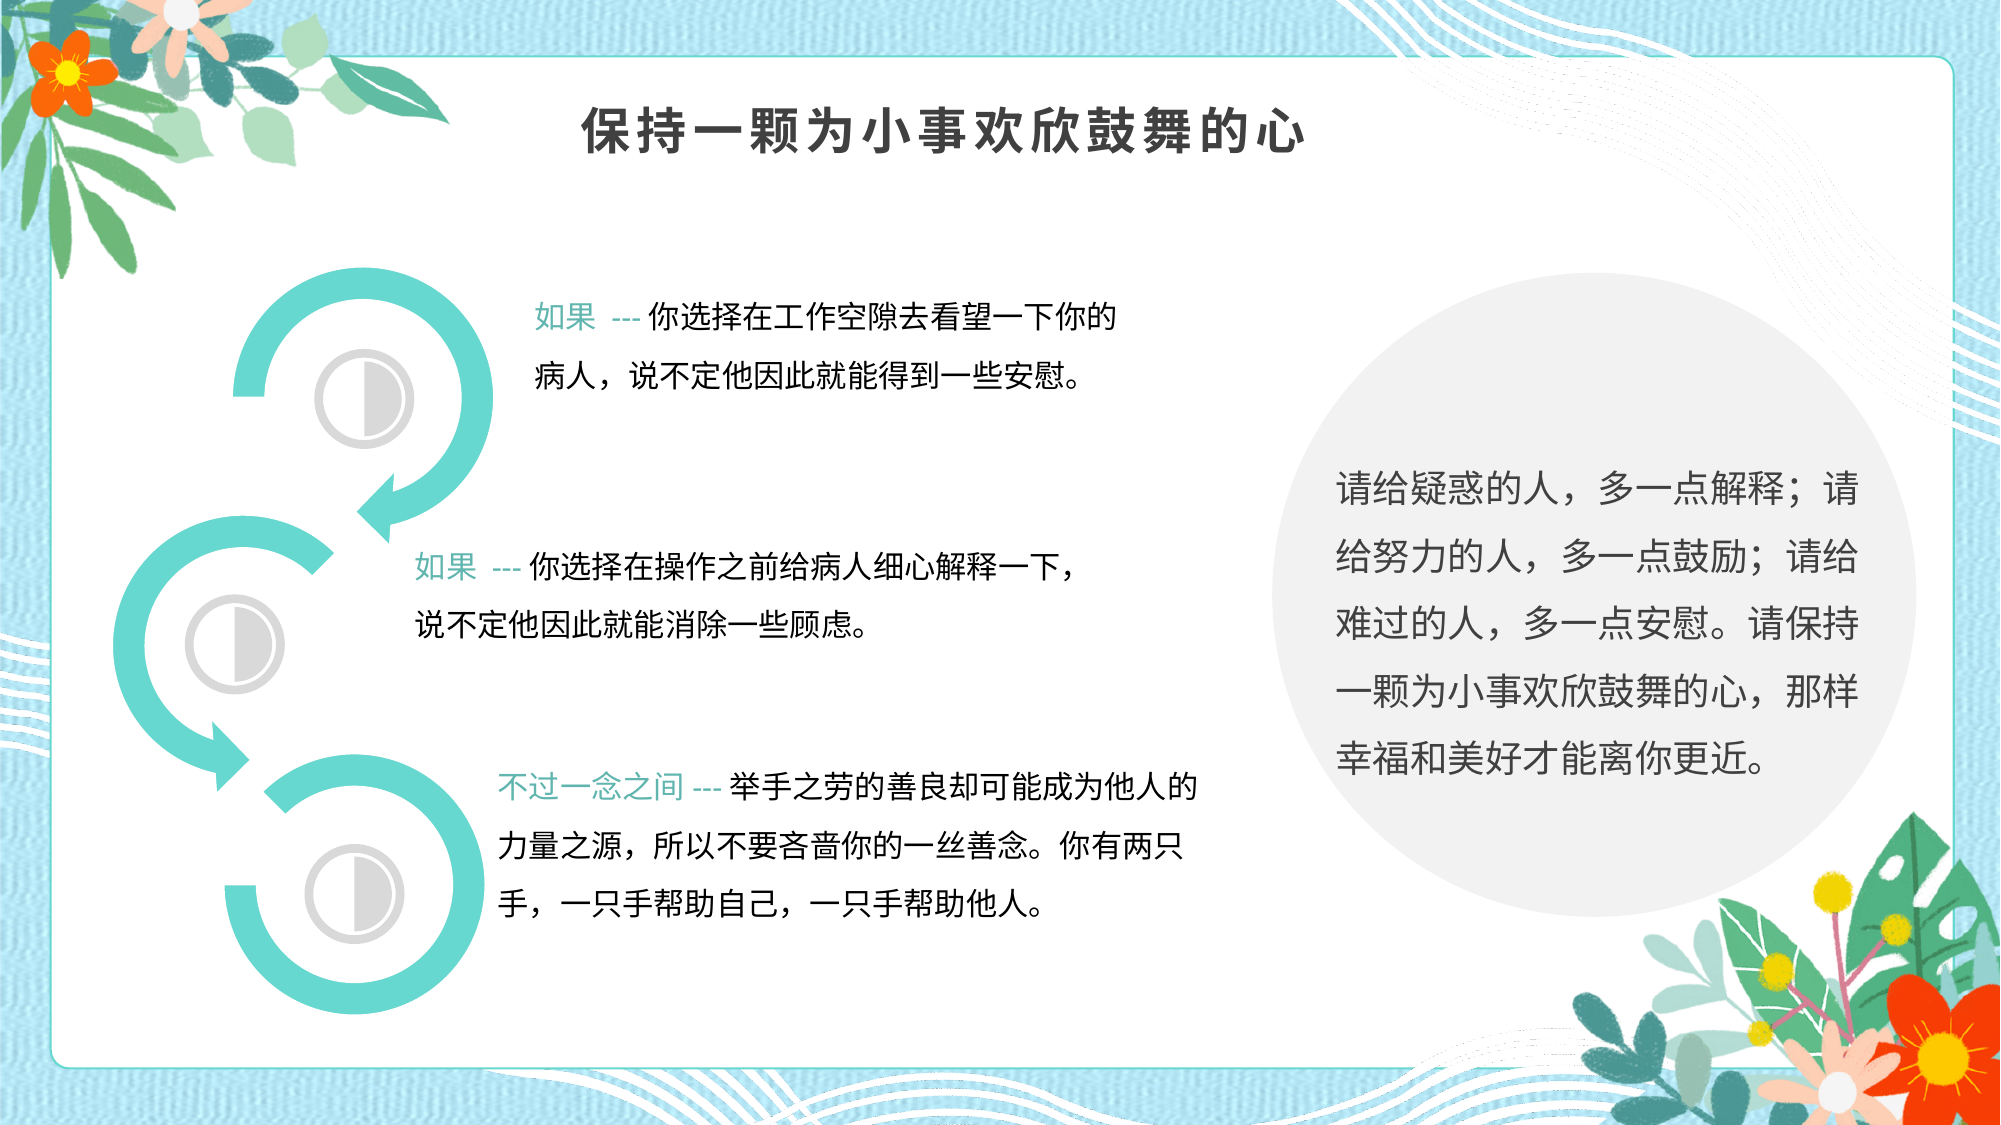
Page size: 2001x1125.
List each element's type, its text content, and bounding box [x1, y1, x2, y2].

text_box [223, 753, 486, 1016]
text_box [90, 493, 396, 799]
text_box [210, 245, 516, 551]
text_box 如果 ---你选择在操作之前给病人细心解释一下，说不定他因此就能消除一些顾虑。 [414, 524, 1122, 645]
text_box 保持一颗为小事欢欣鼓舞的心 [565, 98, 1435, 168]
text_box 不过一念之间---举手之劳的善良却可能成为他人的力量之源，所以不要吝啬你的一丝善念。你有两只手，一只手帮助自己，一只手帮助他人。 [496, 774, 1205, 895]
picture [0, 0, 2000, 1125]
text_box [1272, 272, 1917, 917]
text_box 如果 ---你选择在工作空隙去看望一下你的病人，说不定他因此就能得到一些安慰。 [533, 274, 1122, 395]
